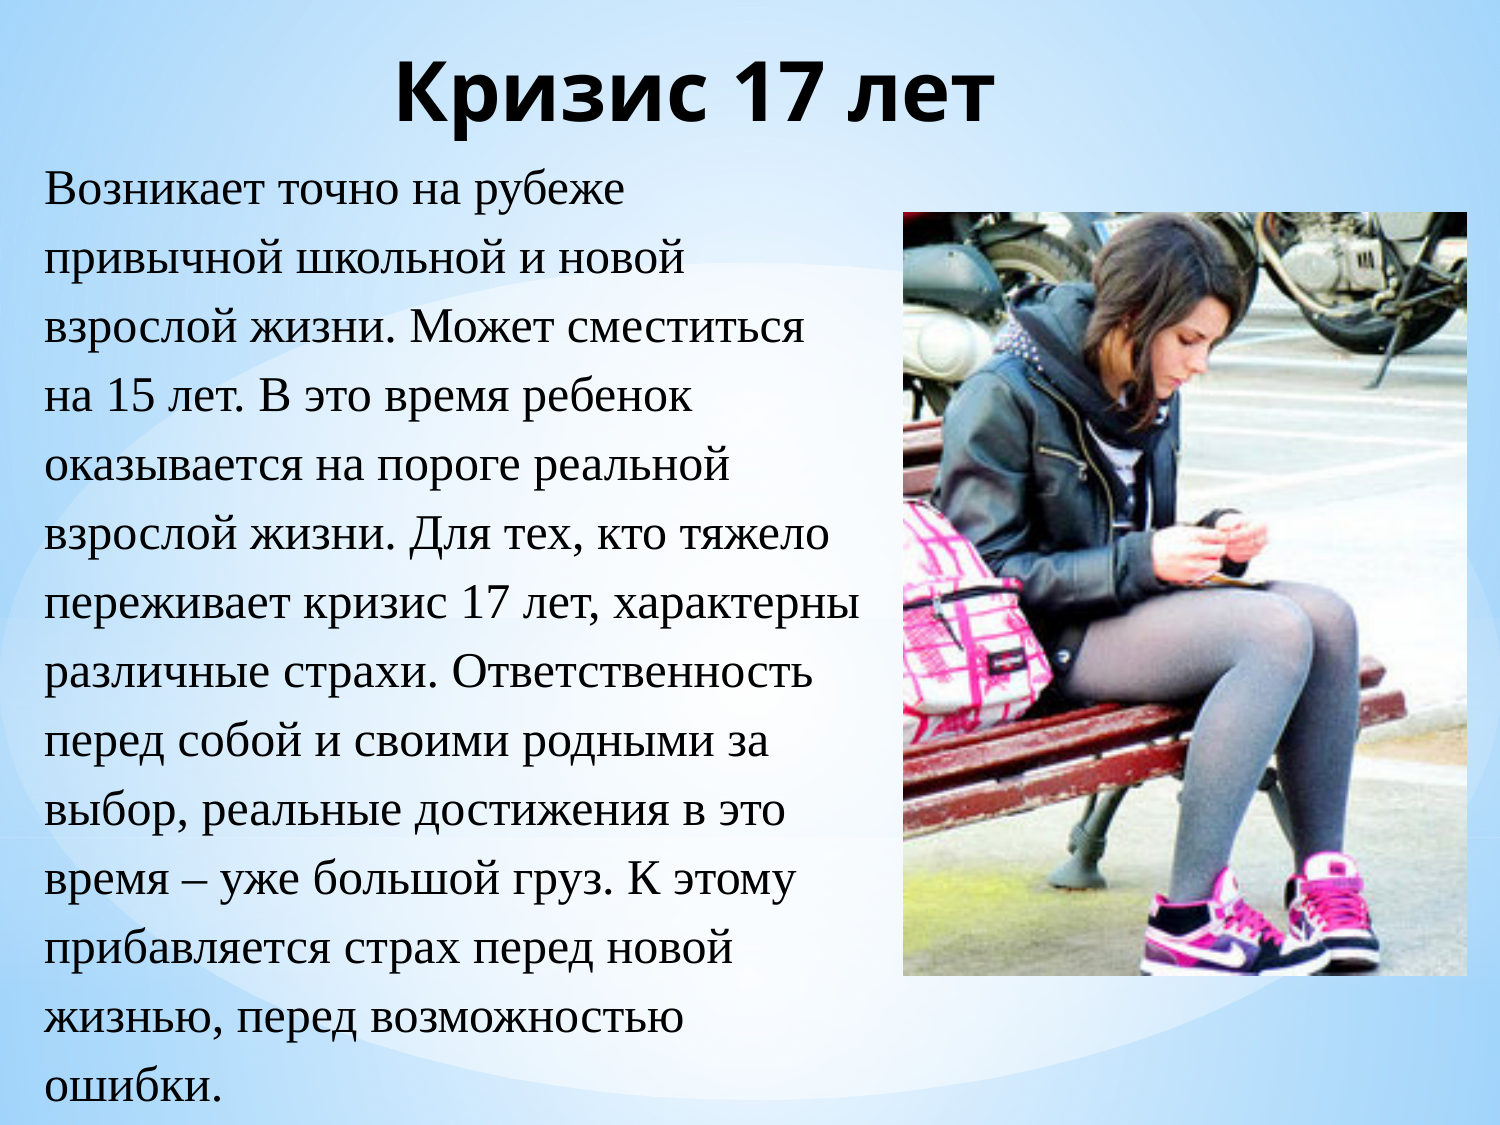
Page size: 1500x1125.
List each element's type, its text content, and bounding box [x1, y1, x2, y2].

text_box Возникает точно на рубеже привычной школьной и новой взрослой жизни. Может сместиться на 15 лет. В это время ребенок оказывается на пороге реальной взрослой жизни. Для тех, кто тяжело переживает кризис 17 лет, характерны различные страхи. Ответственность перед собой и своими родными за выбор, реальные достижения в это время – уже большой груз. К этому прибавляется страх перед новой жизнью, перед возможностью ошибки. [29, 138, 880, 1119]
picture [902, 212, 1467, 977]
text_box Кризис 17 лет [377, 30, 1034, 146]
